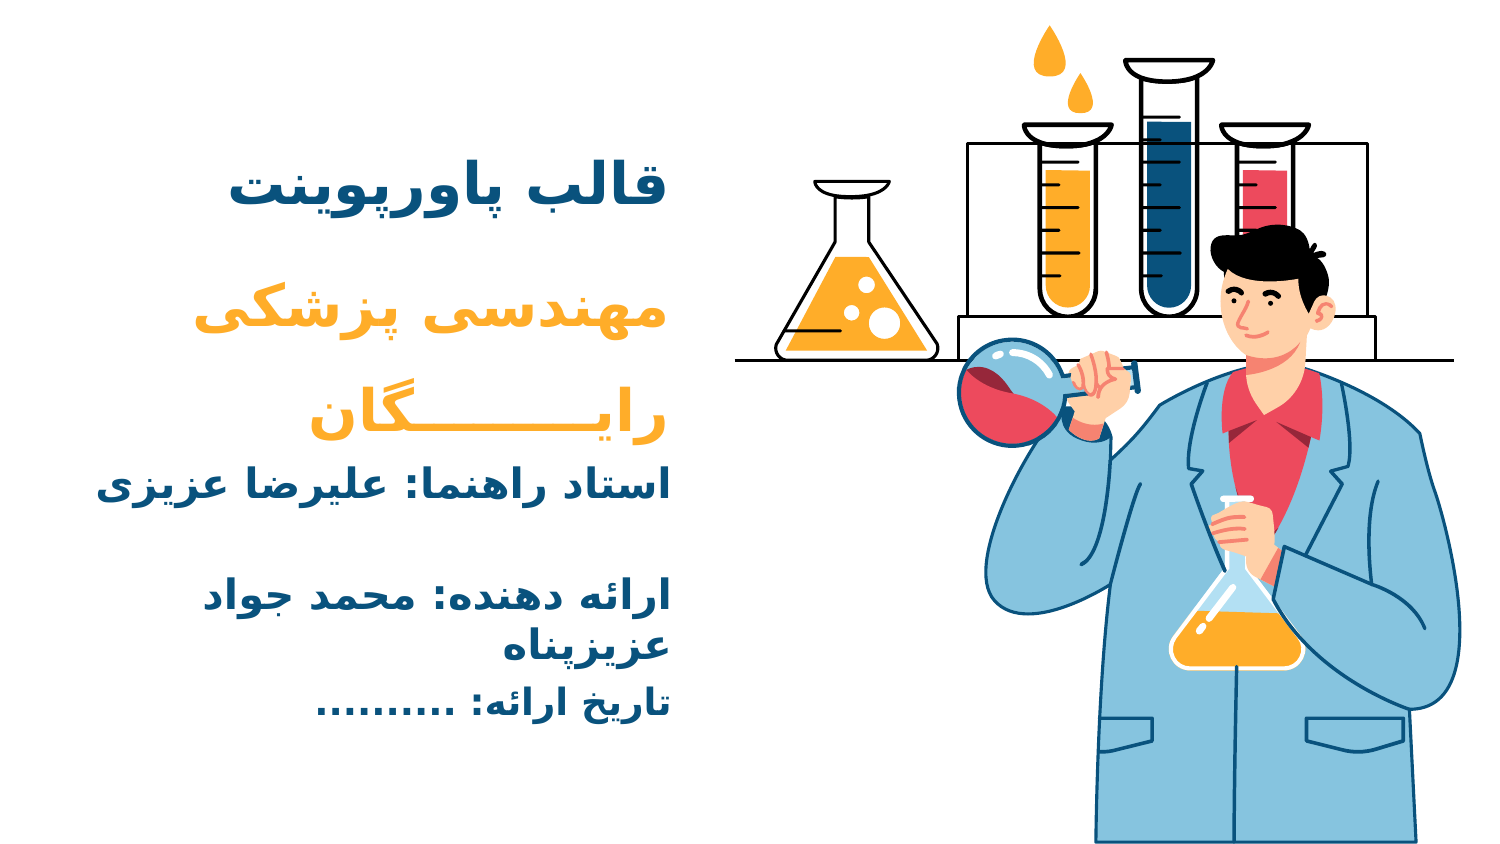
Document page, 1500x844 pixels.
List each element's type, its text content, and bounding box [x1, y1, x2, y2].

text_box [1083, 369, 1094, 392]
text_box [1079, 458, 1112, 567]
text_box استاد راهنما: علیرضا عزیزی [76, 449, 687, 515]
text_box [1094, 381, 1103, 390]
text_box [1209, 501, 1278, 580]
text_box [1068, 417, 1104, 441]
text_box [1081, 383, 1098, 397]
text_box [1275, 373, 1348, 552]
text_box [991, 369, 1085, 416]
text_box [1186, 381, 1227, 573]
text_box [1228, 420, 1258, 443]
text_box [985, 382, 1234, 843]
text_box [1191, 371, 1237, 524]
text_box [1239, 635, 1306, 671]
text_box [1125, 369, 1141, 394]
text_box [1205, 583, 1237, 622]
text_box [1061, 407, 1111, 443]
text_box [1260, 580, 1273, 596]
text_box [1067, 370, 1131, 424]
text_box [1168, 550, 1234, 671]
text_box [1276, 421, 1311, 448]
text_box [734, 25, 1455, 361]
text_box [1276, 383, 1460, 710]
text_box [1370, 582, 1427, 631]
text_box [1303, 381, 1352, 558]
text_box [1245, 560, 1279, 614]
text_box [1195, 622, 1207, 635]
text_box [1260, 547, 1281, 586]
text_box [1246, 369, 1271, 376]
text_box [962, 370, 1057, 443]
text_box قالب پاورپوینت مهندسی پزشکی رایـــــــــگان [0, 103, 685, 451]
text_box [1232, 664, 1239, 844]
text_box [1068, 369, 1081, 387]
text_box [1217, 537, 1249, 545]
text_box [1072, 381, 1082, 390]
text_box [1246, 369, 1305, 416]
text_box [1097, 716, 1154, 754]
text_box [1210, 514, 1247, 527]
text_box [1078, 369, 1086, 384]
text_box [1041, 369, 1053, 379]
text_box [1221, 369, 1323, 529]
text_box [1174, 610, 1301, 666]
text_box [1127, 370, 1133, 385]
text_box [1108, 482, 1142, 587]
text_box [1211, 526, 1247, 536]
text_box [1199, 552, 1277, 613]
text_box [1096, 369, 1125, 399]
text_box [956, 369, 1089, 448]
text_box [1093, 369, 1099, 382]
text_box تاریخ ارائه: .......... [76, 670, 687, 731]
text_box [1304, 716, 1406, 754]
text_box [1271, 544, 1411, 712]
text_box [1236, 648, 1417, 843]
text_box [1098, 369, 1109, 384]
text_box ارائه دهنده: محمد جواد عزیزپناه [76, 560, 687, 670]
text_box [967, 369, 1013, 393]
text_box [1306, 479, 1380, 586]
text_box [1220, 495, 1254, 509]
